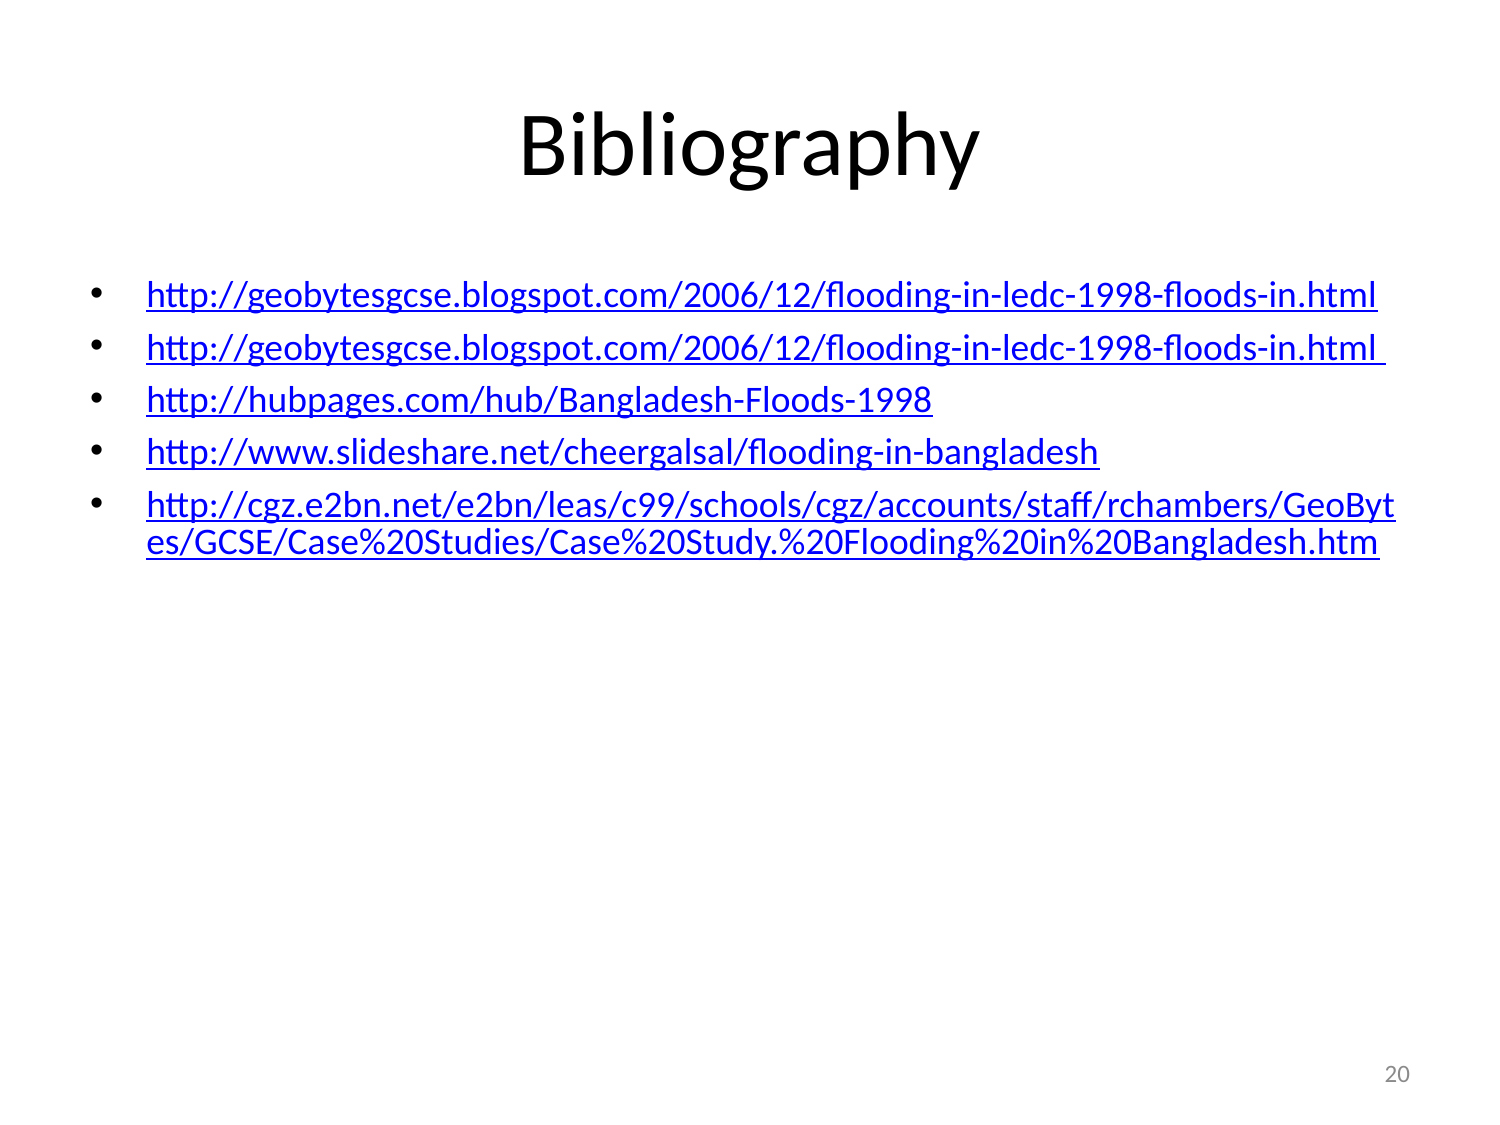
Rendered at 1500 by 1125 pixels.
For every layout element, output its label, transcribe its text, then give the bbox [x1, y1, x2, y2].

title Bibliography [75, 45, 1425, 233]
slide_number 20 [1074, 1042, 1425, 1103]
list http://geobytesgcse.blogspot.com/2006/12/flooding-in-ledc-1998-floods-in.html http://geobytesgcse.blogspot.com/2006/12/flooding-in-ledc-1998-floods-in.html http://hubpages.com/hub/Bangladesh-Floods-1998 http://www.slideshare.net/cheergalsal/flooding-in-bangladesh http://cgz.e2bn.net/e2bn/leas/c99/schools/cgz/accounts/staff/rchambers/GeoBytes/GCSE/Case%20Studies/Case%20Study.%20Flooding%20in%20Bangladesh.htm [75, 262, 1425, 1005]
